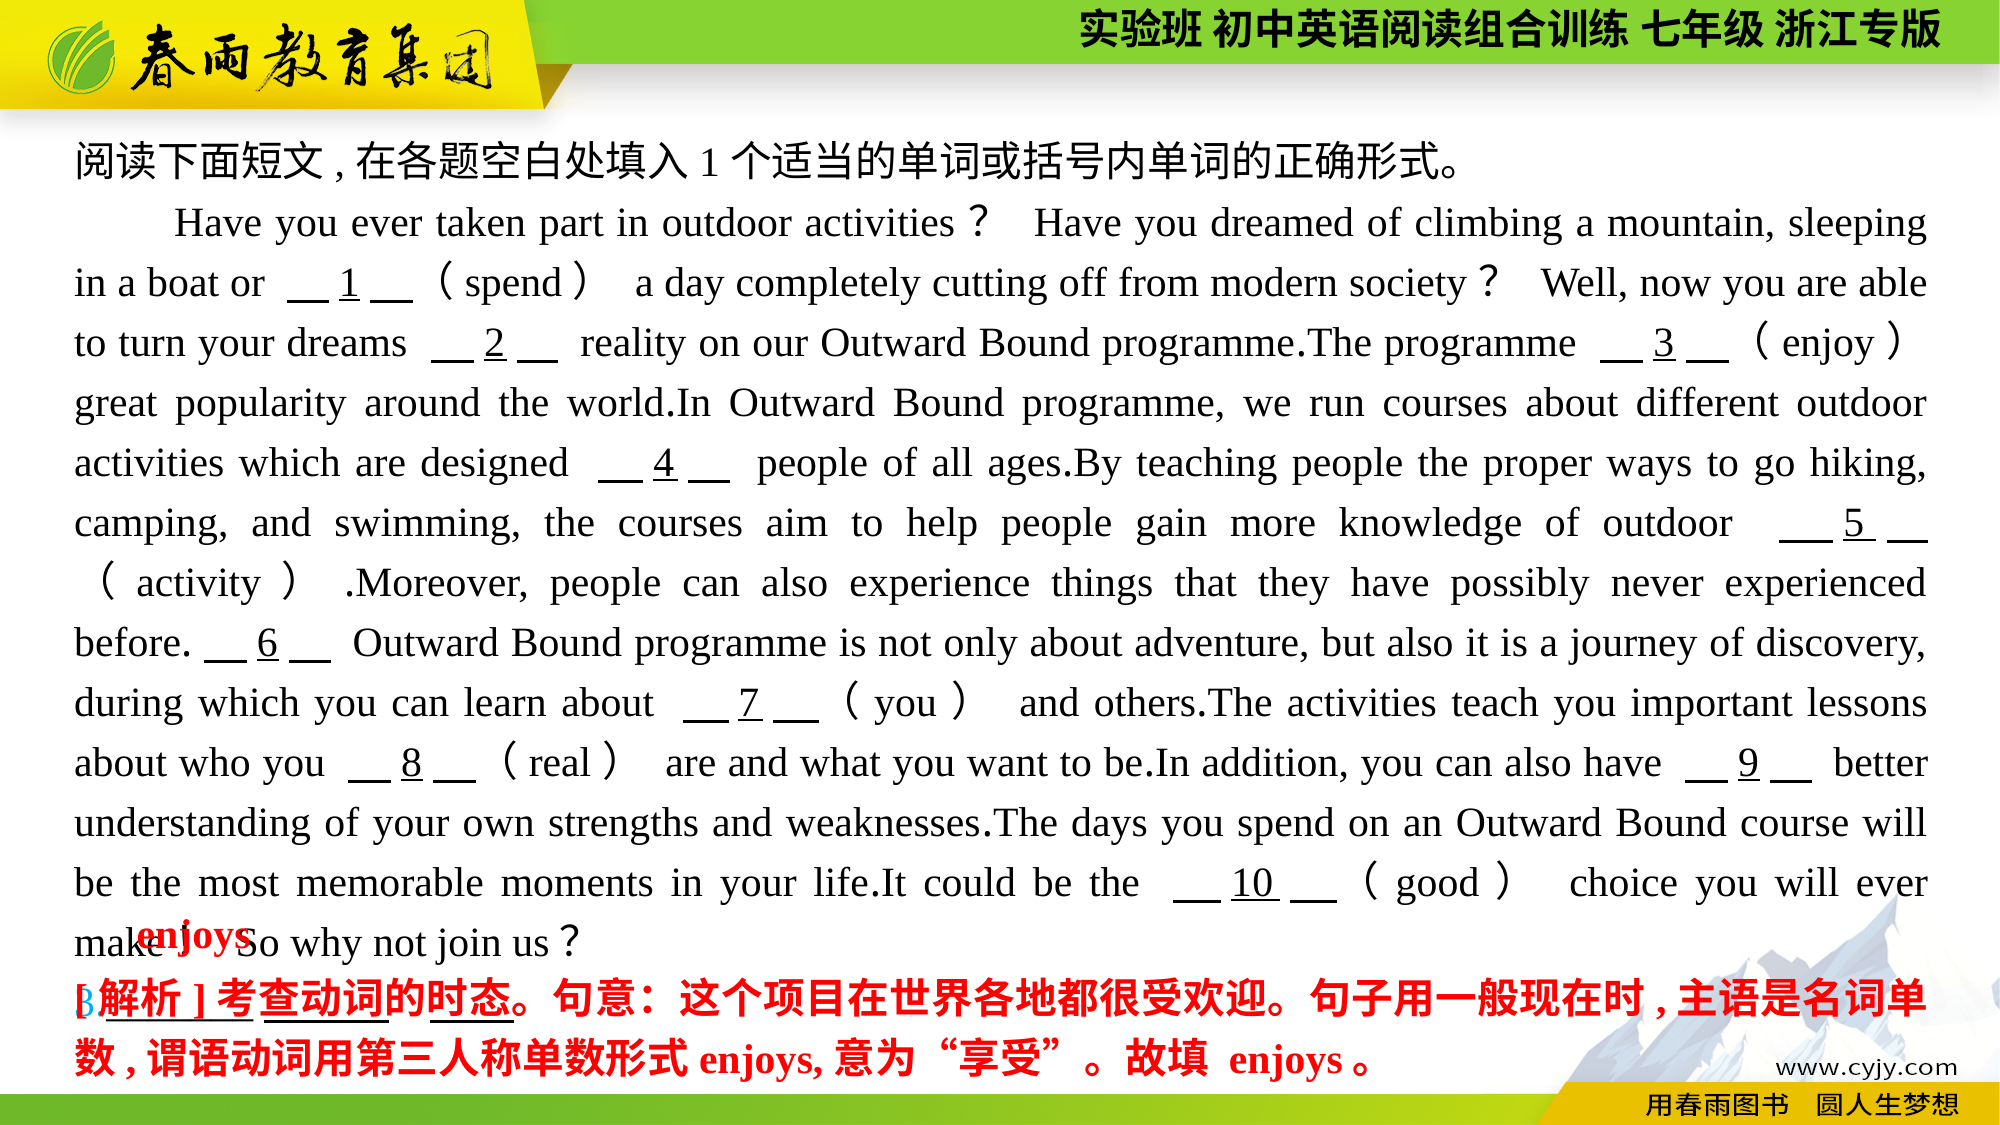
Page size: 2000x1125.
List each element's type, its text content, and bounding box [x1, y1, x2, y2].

picture [0, 0, 2000, 1125]
text_box enjoys [121, 889, 266, 954]
list 阅读下面短文,在各题空白处填入1个适当的单词或括号内单词的正确形式。 Have you ever taken part in outdoor activities？ Have you dreamed of climbing a mountain, sleeping in a boat or 1 （spend） a day completely cutting off from modern society？ Well, now you are able to turn your dreams 2 reality on our Outward Bound programme.The programme 3 （enjoy） great popularity around the world.In Outward Bound programme, we run courses about different outdoor activities which are designed 4 people of all ages.By teaching people the proper ways to go hiking, camping, and swimming, the courses aim to help people gain more knowledge of outdoor 5 （activity）.Moreover, people can also experience things that they have possibly never experienced before. 6 Outward Bound programme is not only about adventure, but also it is a journey of discovery, during which you can learn about 7 （you） and others.The activities teach you important lessons about who you 8 （real） are and what you want to be.In addition, you can also have 9 better understanding of your own strengths and weaknesses.The days you spend on an Outward Bound course will be the most memorable moments in your life.It could be the 10 （good） choice you will ever make！ So why not join us？ 3._______ [59, 122, 1944, 954]
text_box [解析]考查动词的时态。句意：这个项目在世界各地都很受欢迎。句子用一般现在时,主语是名词单数,谓语动词用第三人称单数形式enjoys,意为“享受”。故填 enjoys。 [59, 954, 1944, 1090]
